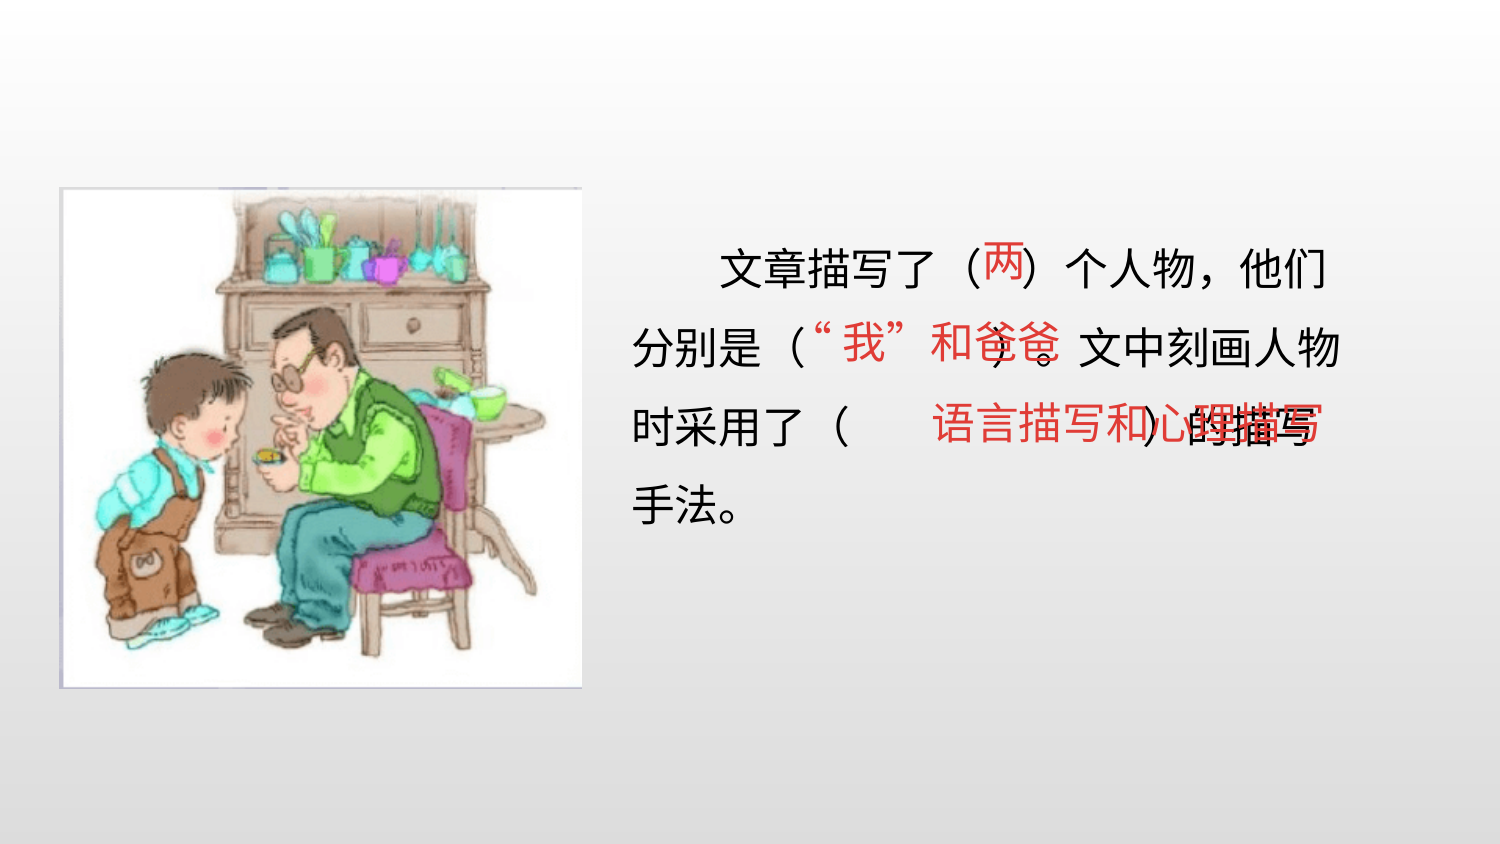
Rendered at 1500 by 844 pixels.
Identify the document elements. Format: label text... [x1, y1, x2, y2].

text_box “我”和爸爸 [777, 309, 1101, 373]
text_box 两 [970, 227, 1049, 292]
text_box 文章描写了（ ）个人物，他们分别是（ ）。文中刻画人物时采用了（ ）的描写手法。 [619, 210, 1361, 537]
picture [58, 187, 582, 689]
text_box 语言描写和心理描写 [920, 389, 1371, 454]
